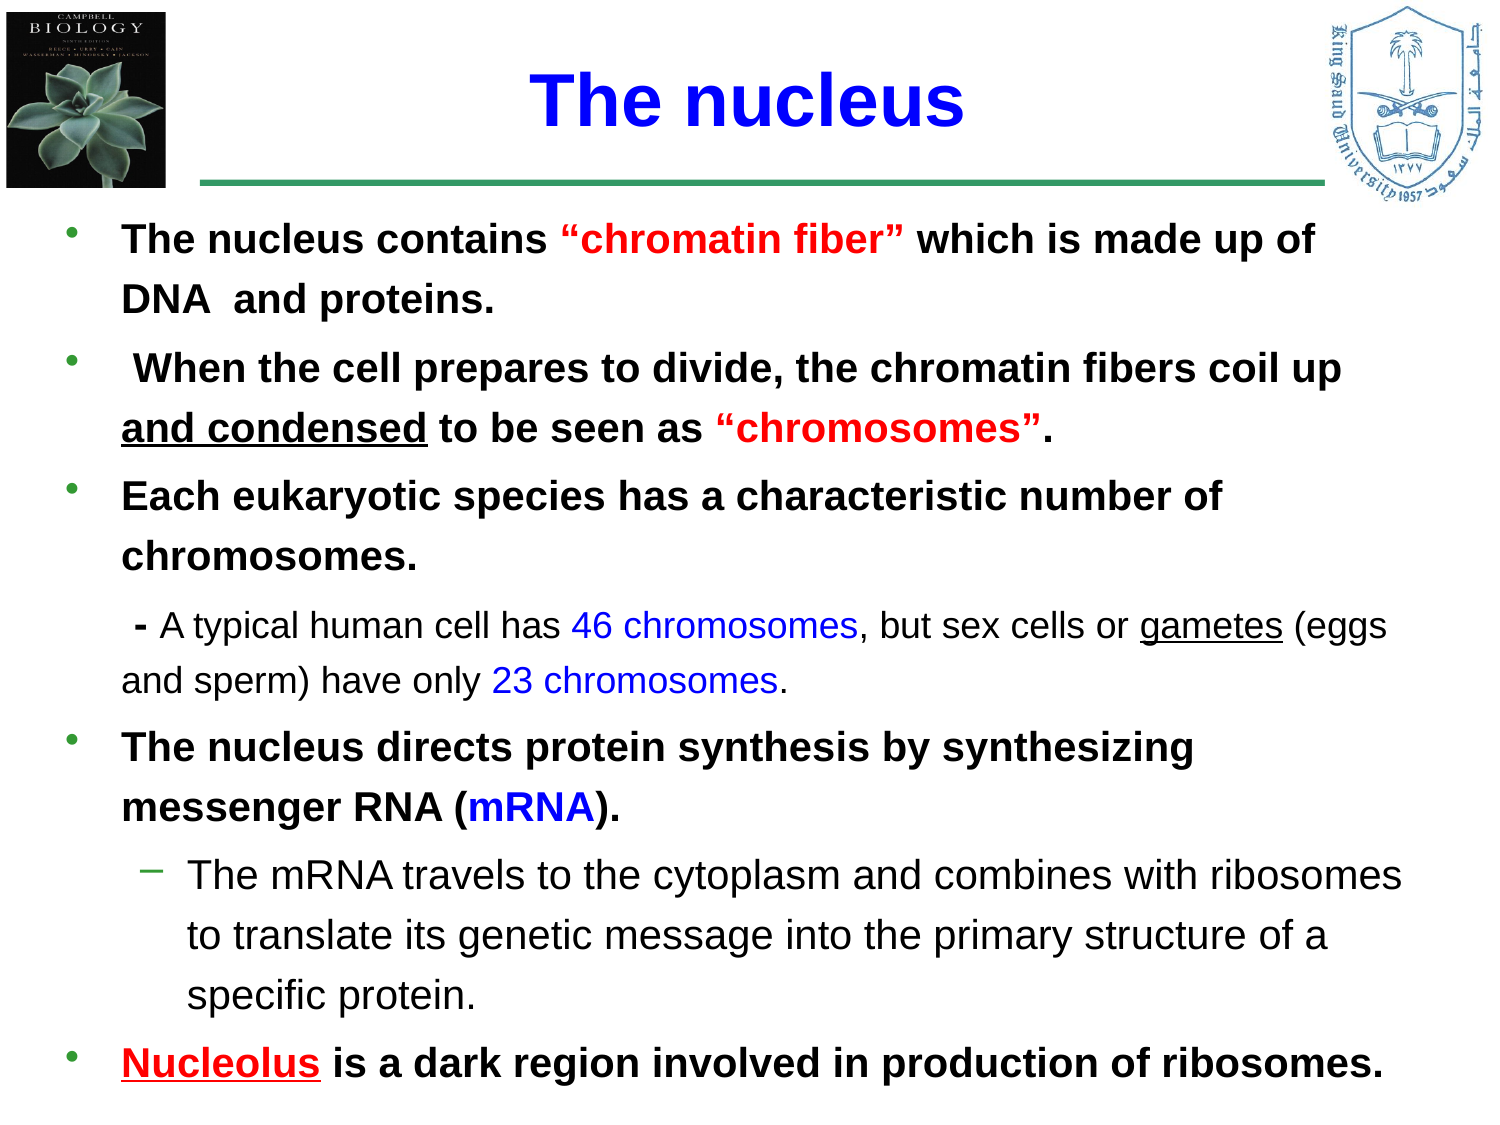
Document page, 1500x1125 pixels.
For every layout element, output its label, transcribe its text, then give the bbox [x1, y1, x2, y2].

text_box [5, 0, 1488, 209]
list The nucleus contains “chromatin fiber” which is made up of DNA and proteins. When the cell prepares to divide, the chromatin fibers coil up and condensed to be seen as “chromosomes”. Each eukaryotic species has a characteristic number of chromosomes. - A typical human cell has 46 chromosomes, but sex cells or gametes (eggs and sperm) have only 23 chromosomes. The nucleus directs protein synthesis by synthesizing messenger RNA (mRNA). The mRNA travels to the cytoplasm and combines with ribosomes to translate its genetic message into the primary structure of a specific protein. Nucleolus is a dark region involved in production of ribosomes. [50, 216, 1425, 1094]
